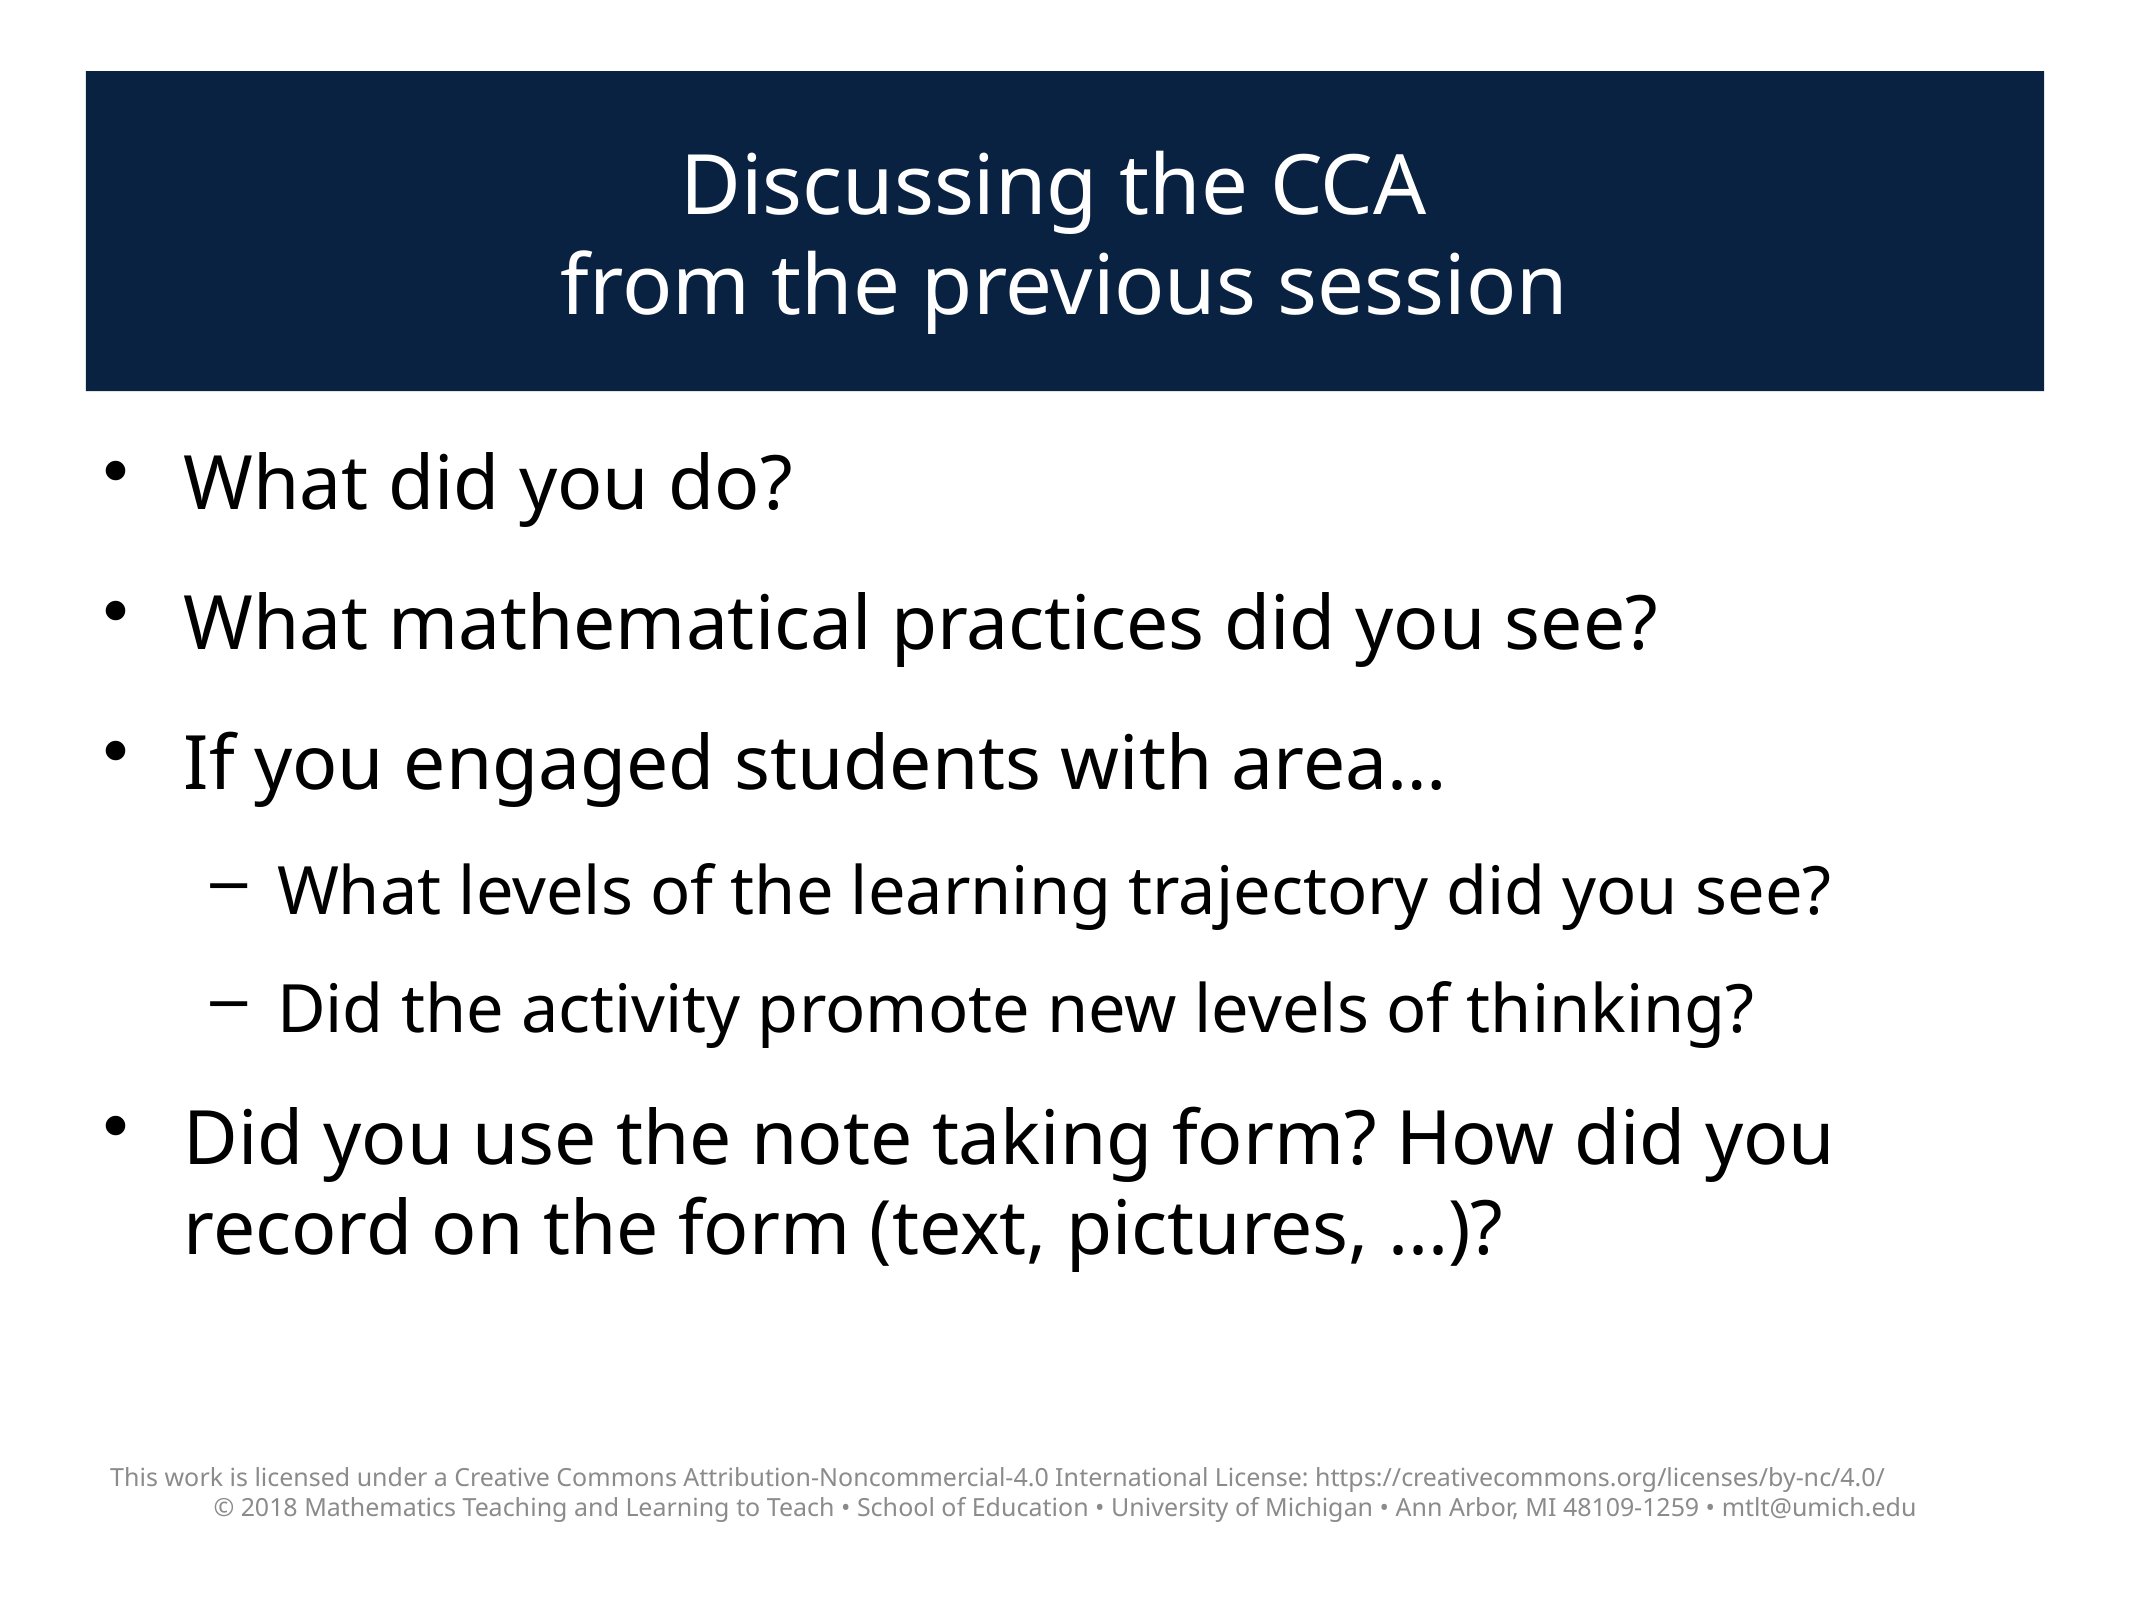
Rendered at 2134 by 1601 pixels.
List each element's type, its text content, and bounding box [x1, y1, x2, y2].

list What did you do? What mathematical practices did you see? If you engaged students with area… What levels of the learning trajectory did you see? Did the activity promote new levels of thinking? Did you use the note taking form? How did you record on the form (text, pictures, ...)? [88, 426, 2045, 1430]
title Discussing the CCA from the previous session [85, 71, 2045, 392]
